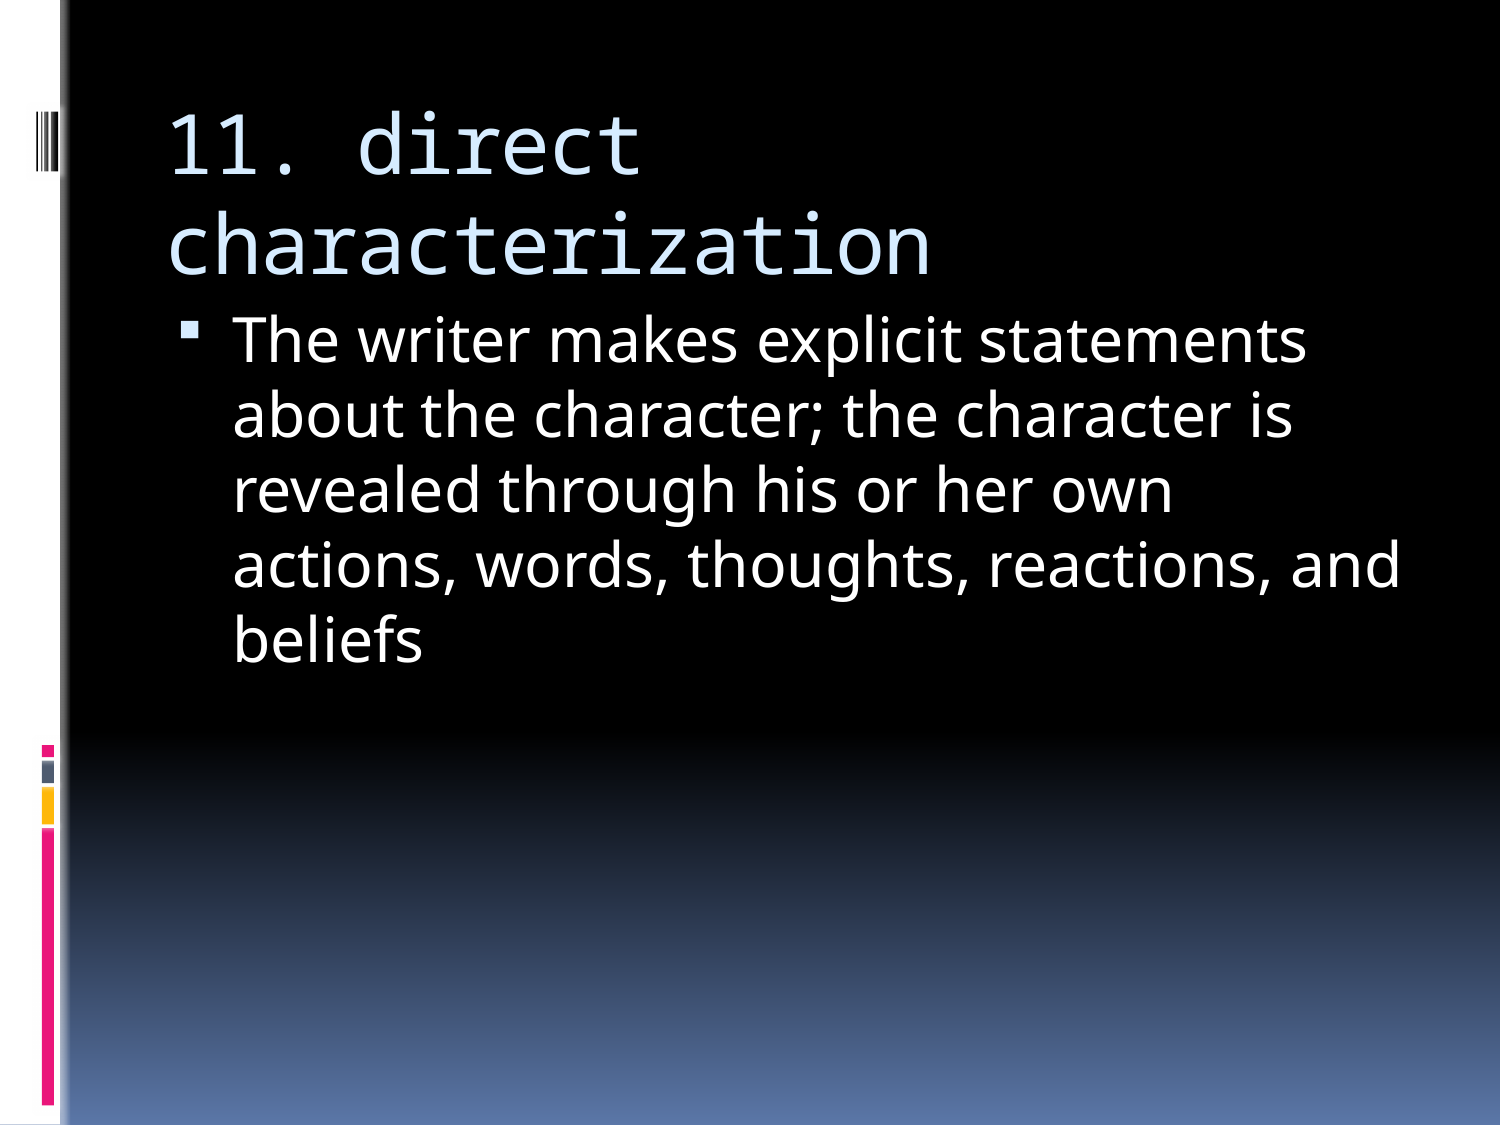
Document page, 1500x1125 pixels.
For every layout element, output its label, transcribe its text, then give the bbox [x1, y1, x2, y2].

list The writer makes explicit statements about the character; the character is revealed through his or her own actions, words, thoughts, reactions, and beliefs [150, 292, 1425, 1043]
title 11. direct characterization [150, 83, 1425, 234]
